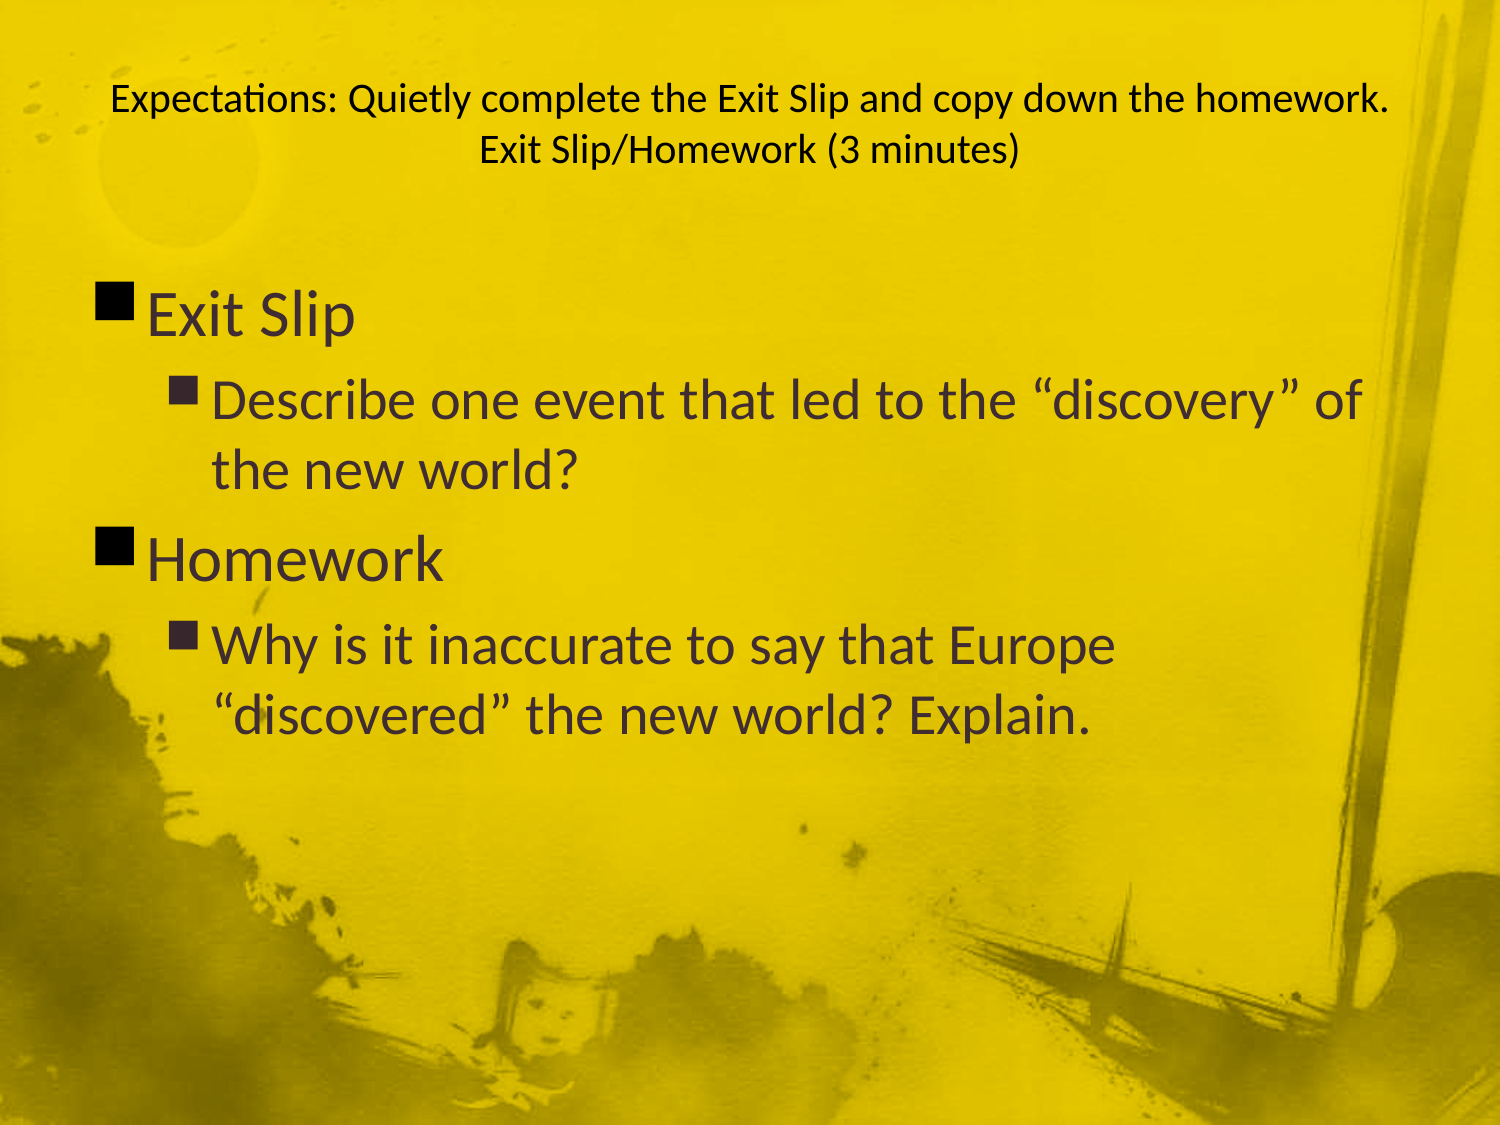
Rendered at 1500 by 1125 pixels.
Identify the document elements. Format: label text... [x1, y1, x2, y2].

title Expectations: Quietly complete the Exit Slip and copy down the homework. Exit Slip/Homework (3 minutes) [75, 50, 1425, 193]
list Exit Slip Describe one event that led to the “discovery” of the new world? Homework Why is it inaccurate to say that Europe “discovered” the new world? Explain. [75, 262, 1425, 1005]
